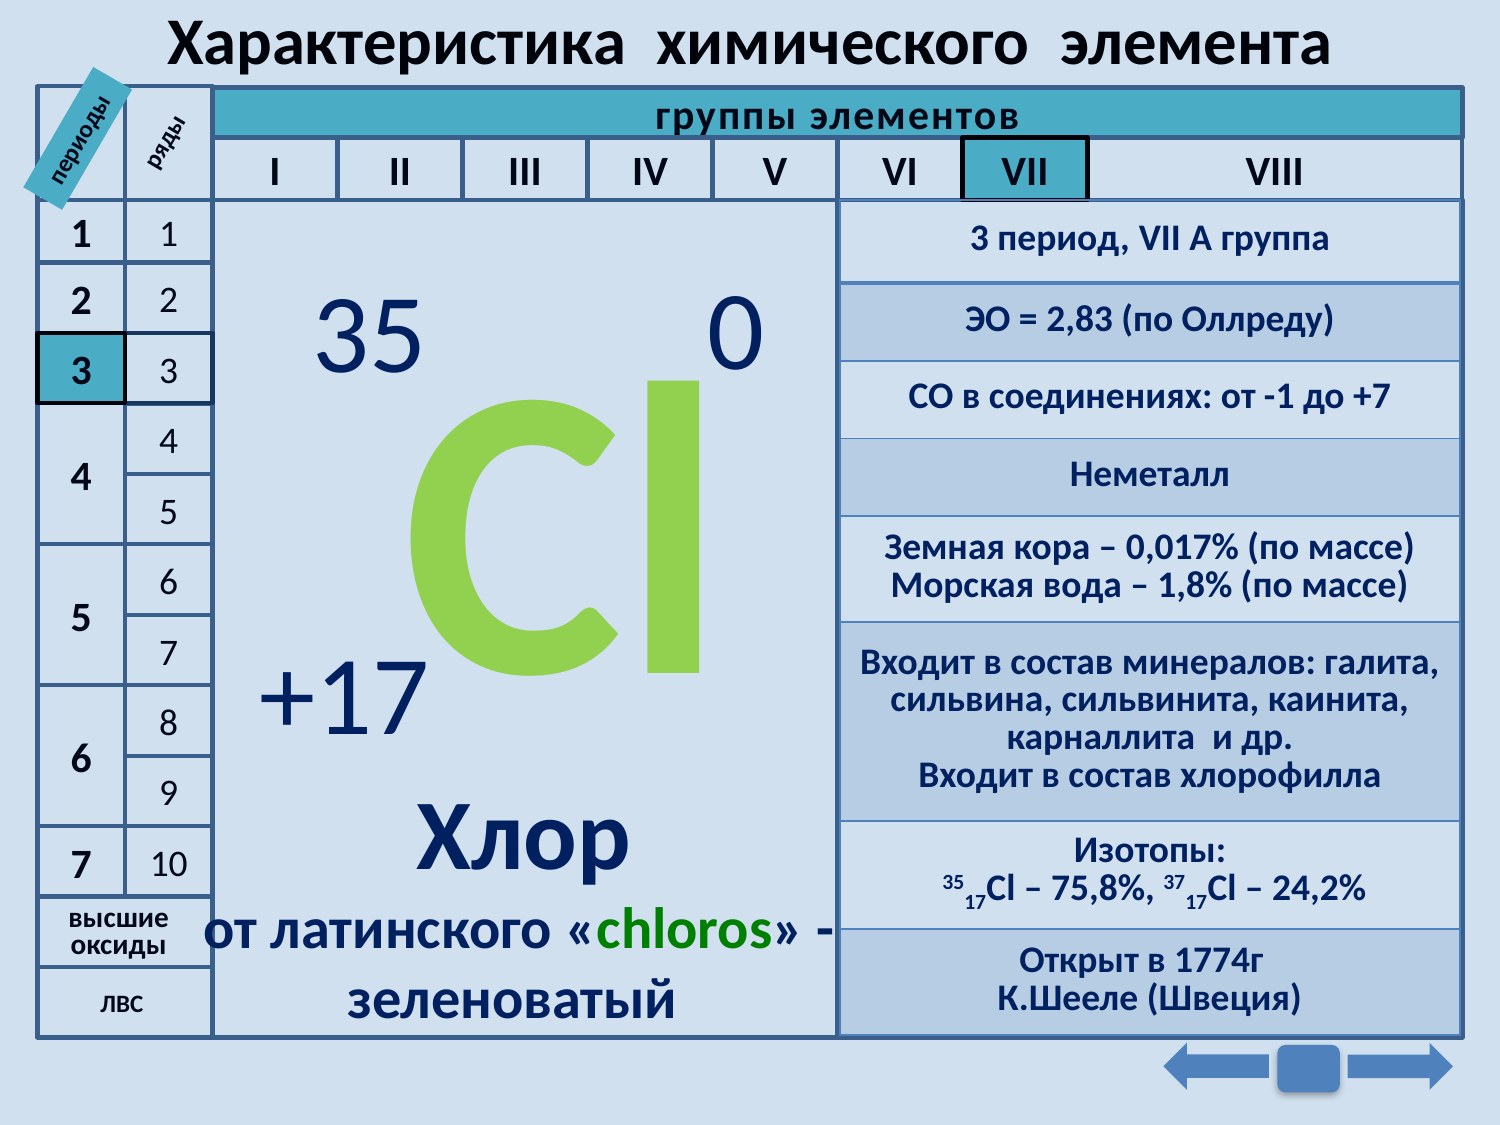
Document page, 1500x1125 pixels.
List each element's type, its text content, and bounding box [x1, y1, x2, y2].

text_box [1161, 1047, 1271, 1092]
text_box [24, 68, 1463, 1041]
text_box [1345, 1047, 1456, 1092]
text_box [1275, 1047, 1342, 1095]
title Характеристика химического элемента [0, 0, 1500, 75]
